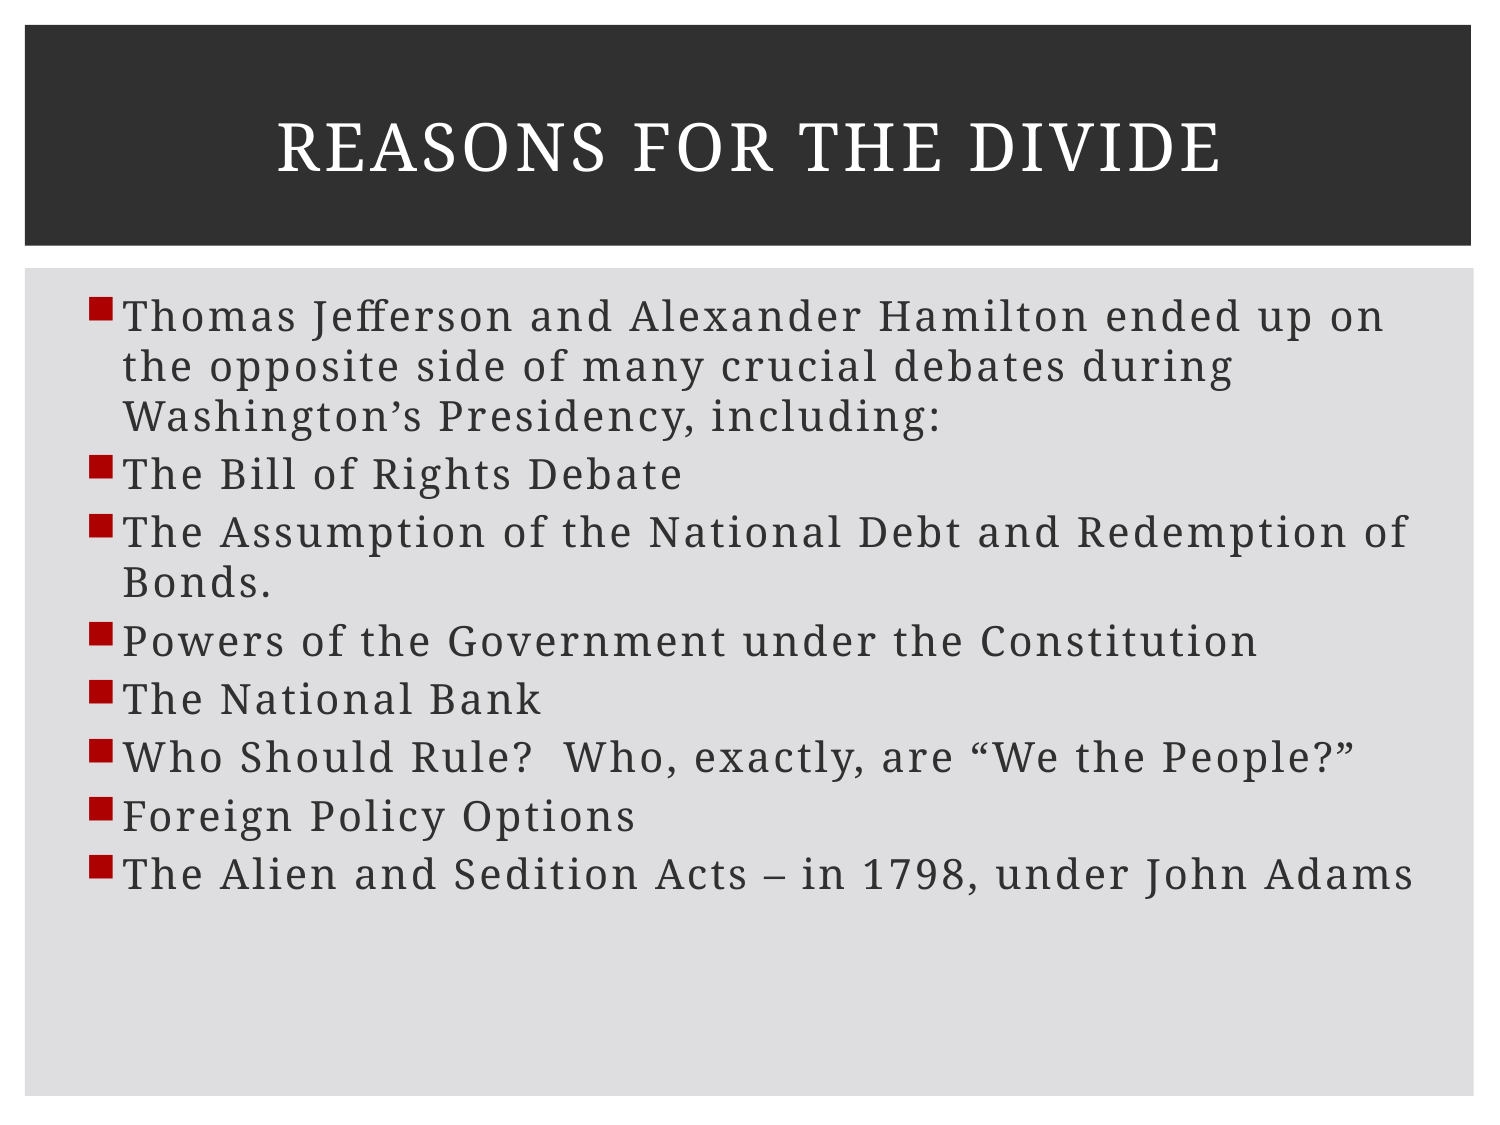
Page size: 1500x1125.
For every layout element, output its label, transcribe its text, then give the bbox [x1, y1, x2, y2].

list Thomas Jefferson and Alexander Hamilton ended up on the opposite side of many crucial debates during Washington’s Presidency, including: The Bill of Rights Debate The Assumption of the National Debt and Redemption of Bonds. Powers of the Government under the Constitution The National Bank Who Should Rule? Who, exactly, are “We the People?” Foreign Policy Options The Alien and Sedition Acts – in 1798, under John Adams [62, 281, 1442, 1005]
title Reasons for the Divide [62, 58, 1438, 232]
